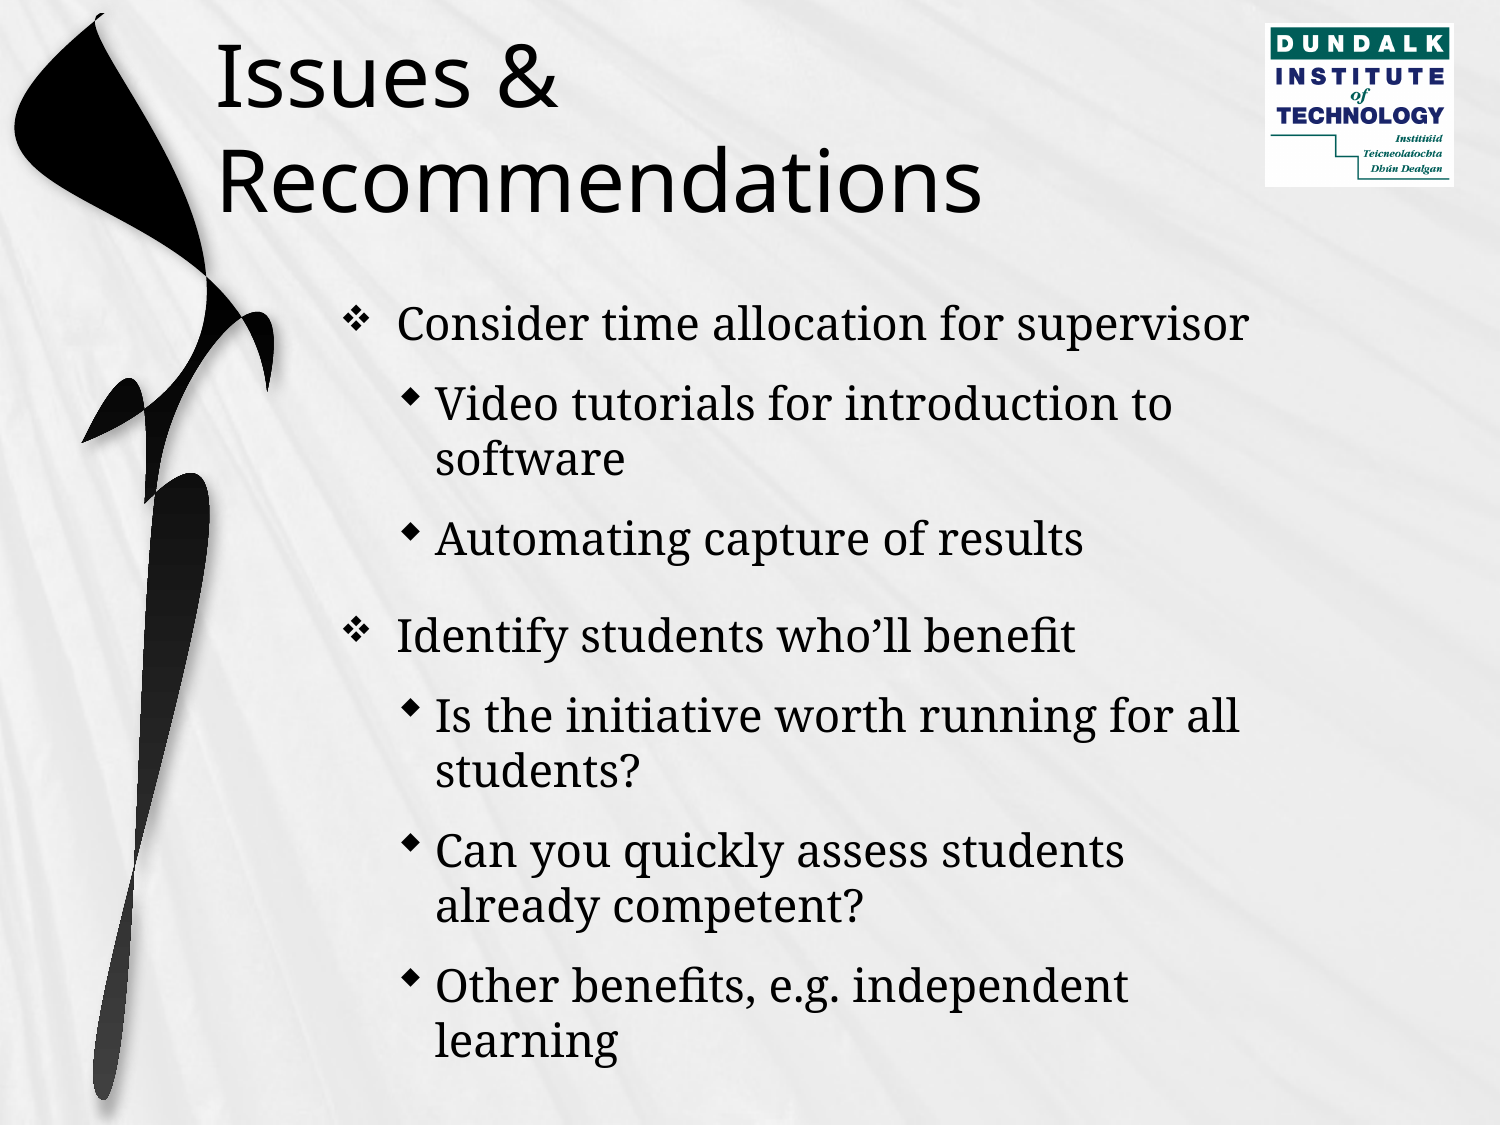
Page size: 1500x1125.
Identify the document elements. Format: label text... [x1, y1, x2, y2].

picture [1265, 23, 1454, 187]
list Consider time allocation for supervisor Video tutorials for introduction to software Automating capture of results Identify students who’ll benefit Is the initiative worth running for all students? Can you quickly assess students already competent? Other benefits, e.g. independent learning [324, 287, 1316, 1005]
title Issues & Recommendations [200, 12, 1317, 238]
